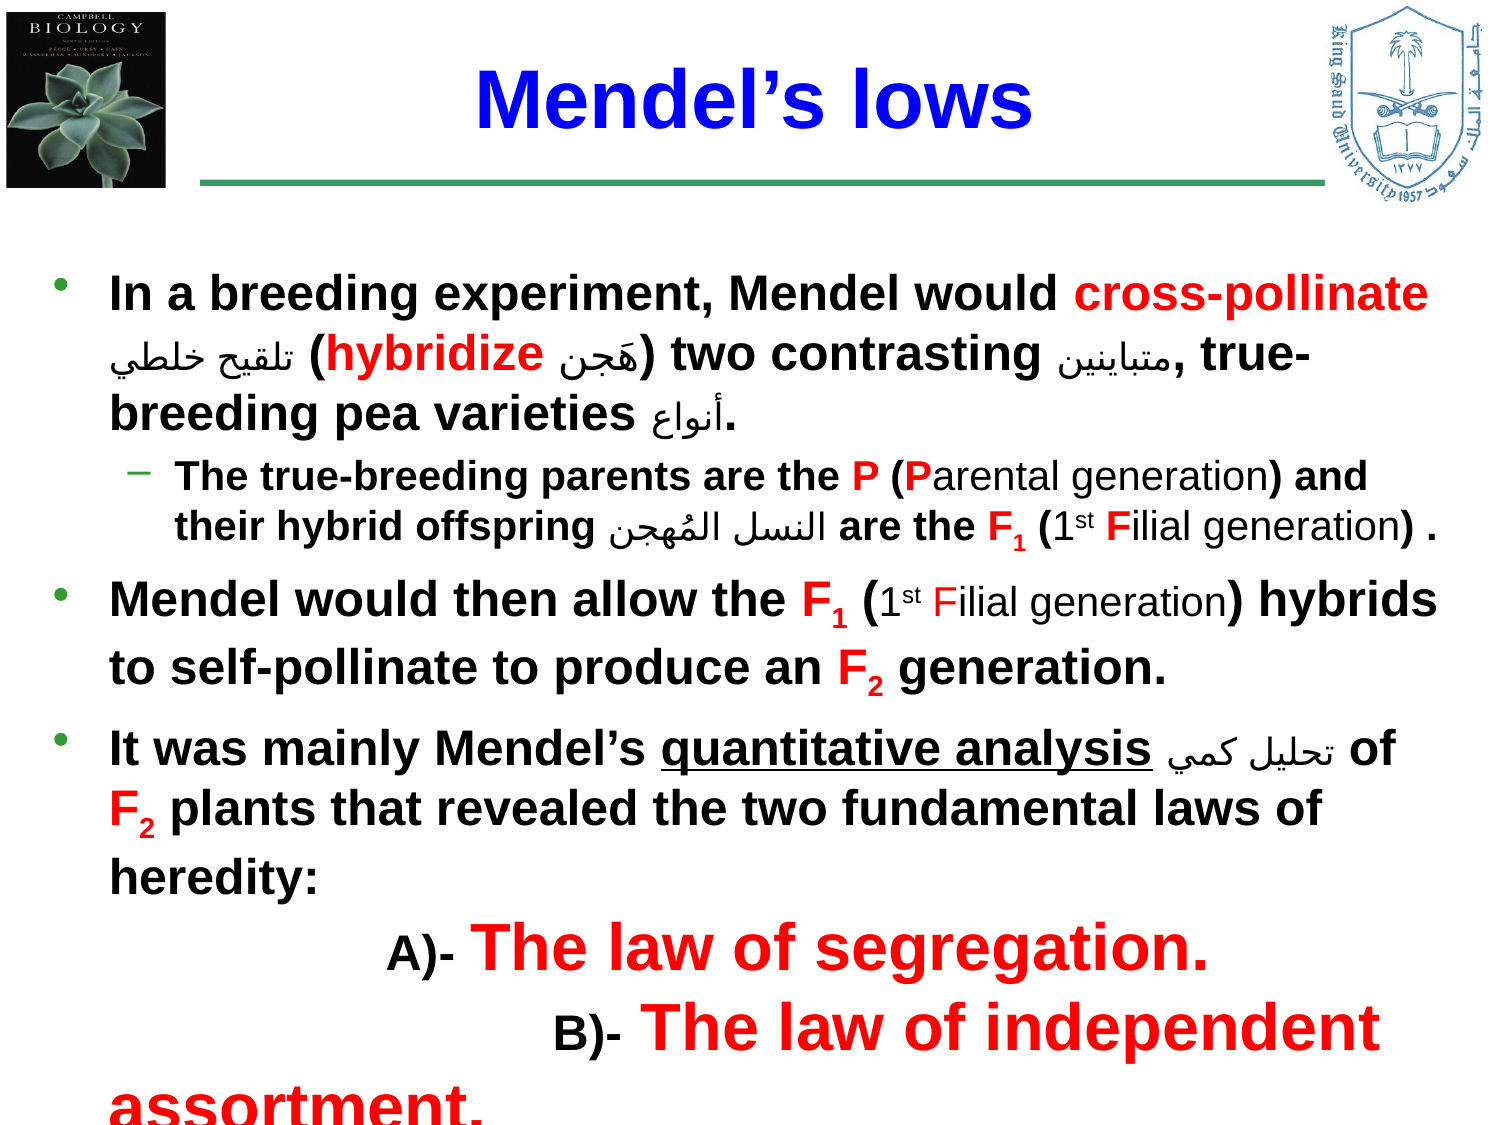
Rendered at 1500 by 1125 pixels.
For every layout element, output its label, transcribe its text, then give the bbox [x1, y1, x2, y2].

list In a breeding experiment, Mendel would cross-pollinate تلقيح خلطي (hybridize هَجن) two contrasting متباينين, true-breeding pea varieties أنواع. The true-breeding parents are the P (Parental generation) and their hybrid offspring النسل المُهجن are the F1 (1st Filial generation) . Mendel would then allow the F1 (1st Filial generation) hybrids to self-pollinate to produce an F2 generation. It was mainly Mendel’s quantitative analysis تحليل كمي of F2 plants that revealed the two fundamental laws of heredity: A)- The law of segregation. B)- The law of independent assortment. [37, 253, 1463, 1125]
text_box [5, 0, 1488, 209]
